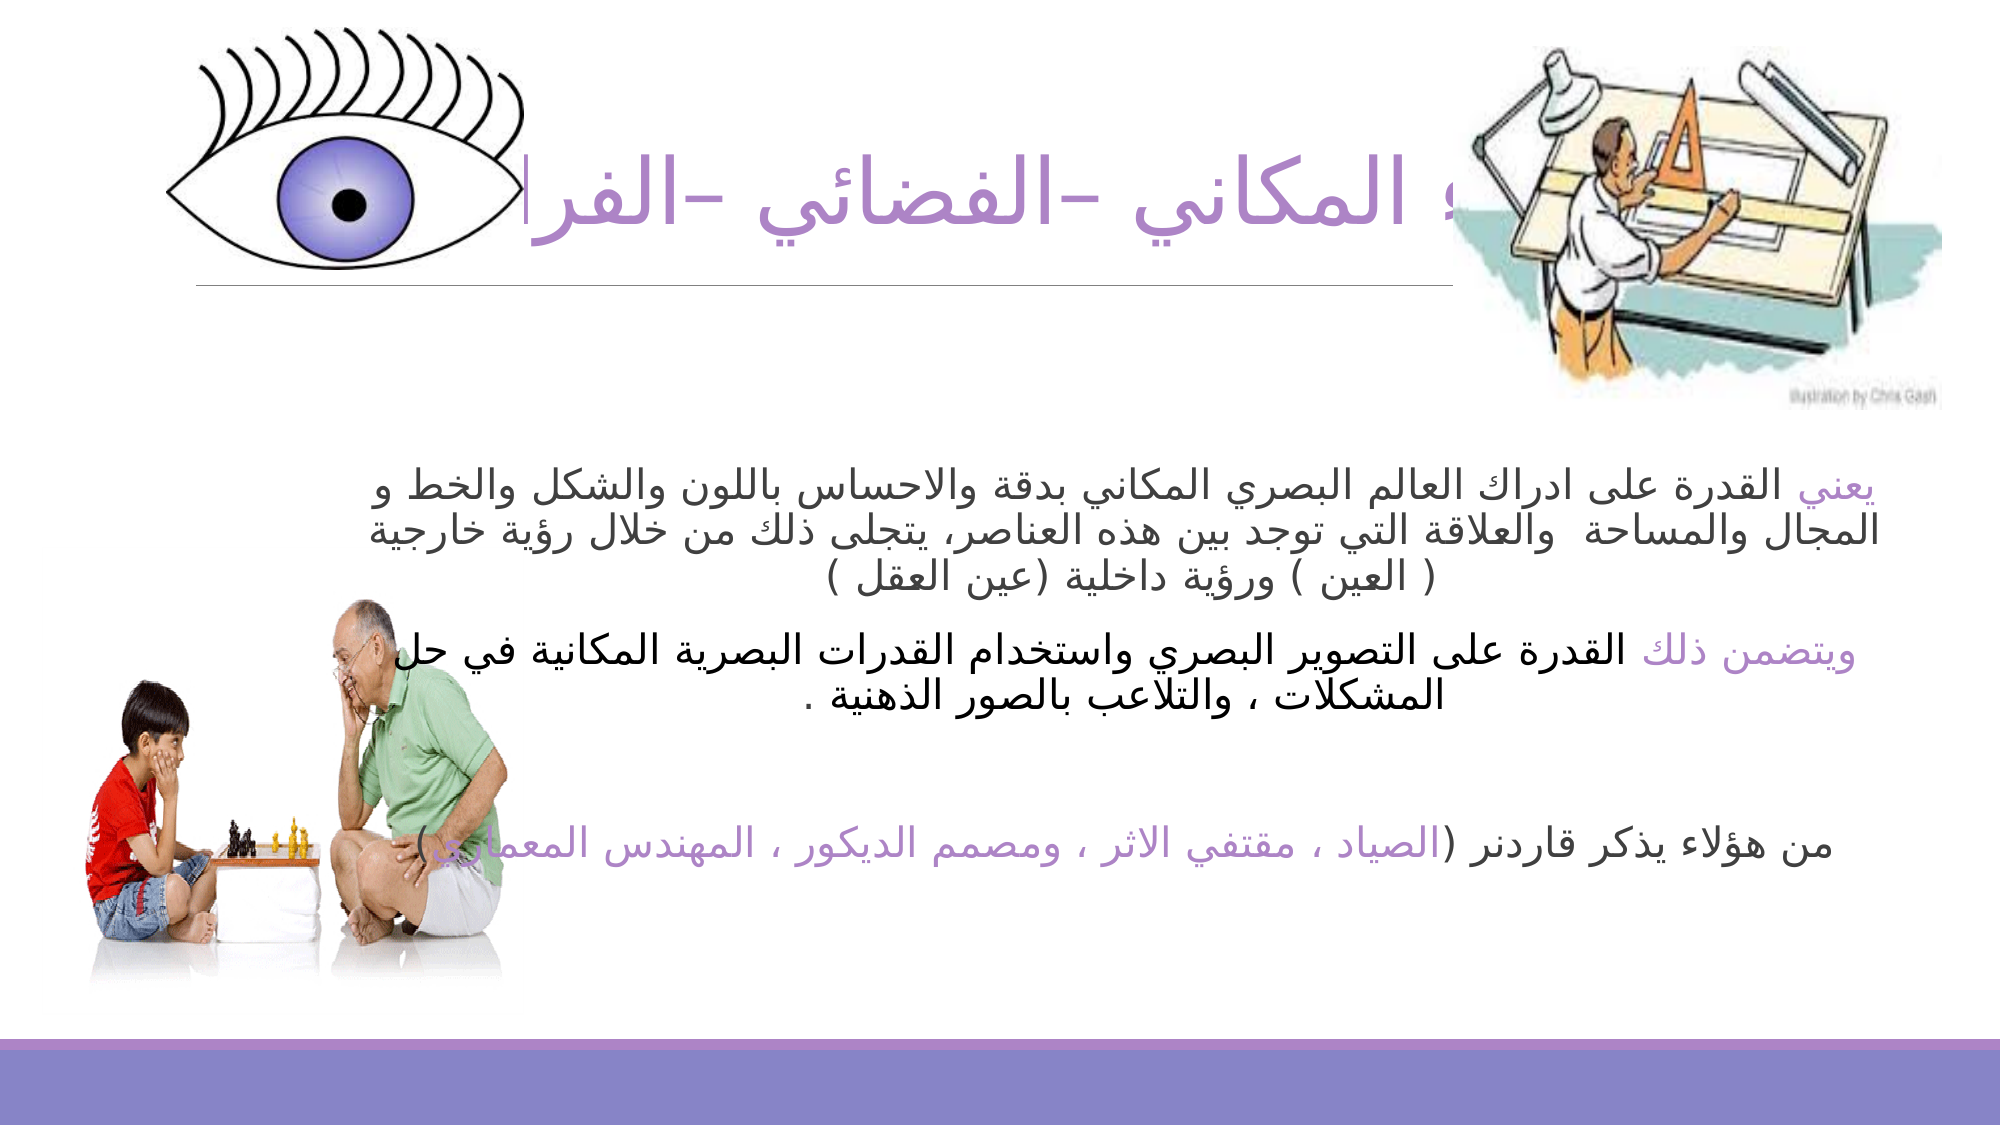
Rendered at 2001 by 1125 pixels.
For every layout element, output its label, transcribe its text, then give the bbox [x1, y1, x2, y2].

picture [1452, 46, 1943, 411]
title الذكاء المكاني –الفضائي –الفراغي [532, 47, 1450, 251]
picture [165, 27, 524, 271]
list يعني القدرة على ادراك العالم البصري المكاني بدقة والاحساس باللون والشكل والخط و المجال والمساحة والعلاقة التي توجد بين هذه العناصر، يتجلى ذلك من خلال رؤية خارجية ( العين ) ورؤية داخلية (عين العقل ) ويتضمن ذلك القدرة على التصوير البصري واستخدام القدرات البصرية المكانية في حل المشكلات ، والتلاعب بالصور الذهنية . من هؤلاء يذكر قاردنر (الصياد ، مقتفي الاثر ، ومصمم الديكور ، المهندس المعماري) [358, 302, 1907, 963]
picture [42, 547, 524, 1016]
